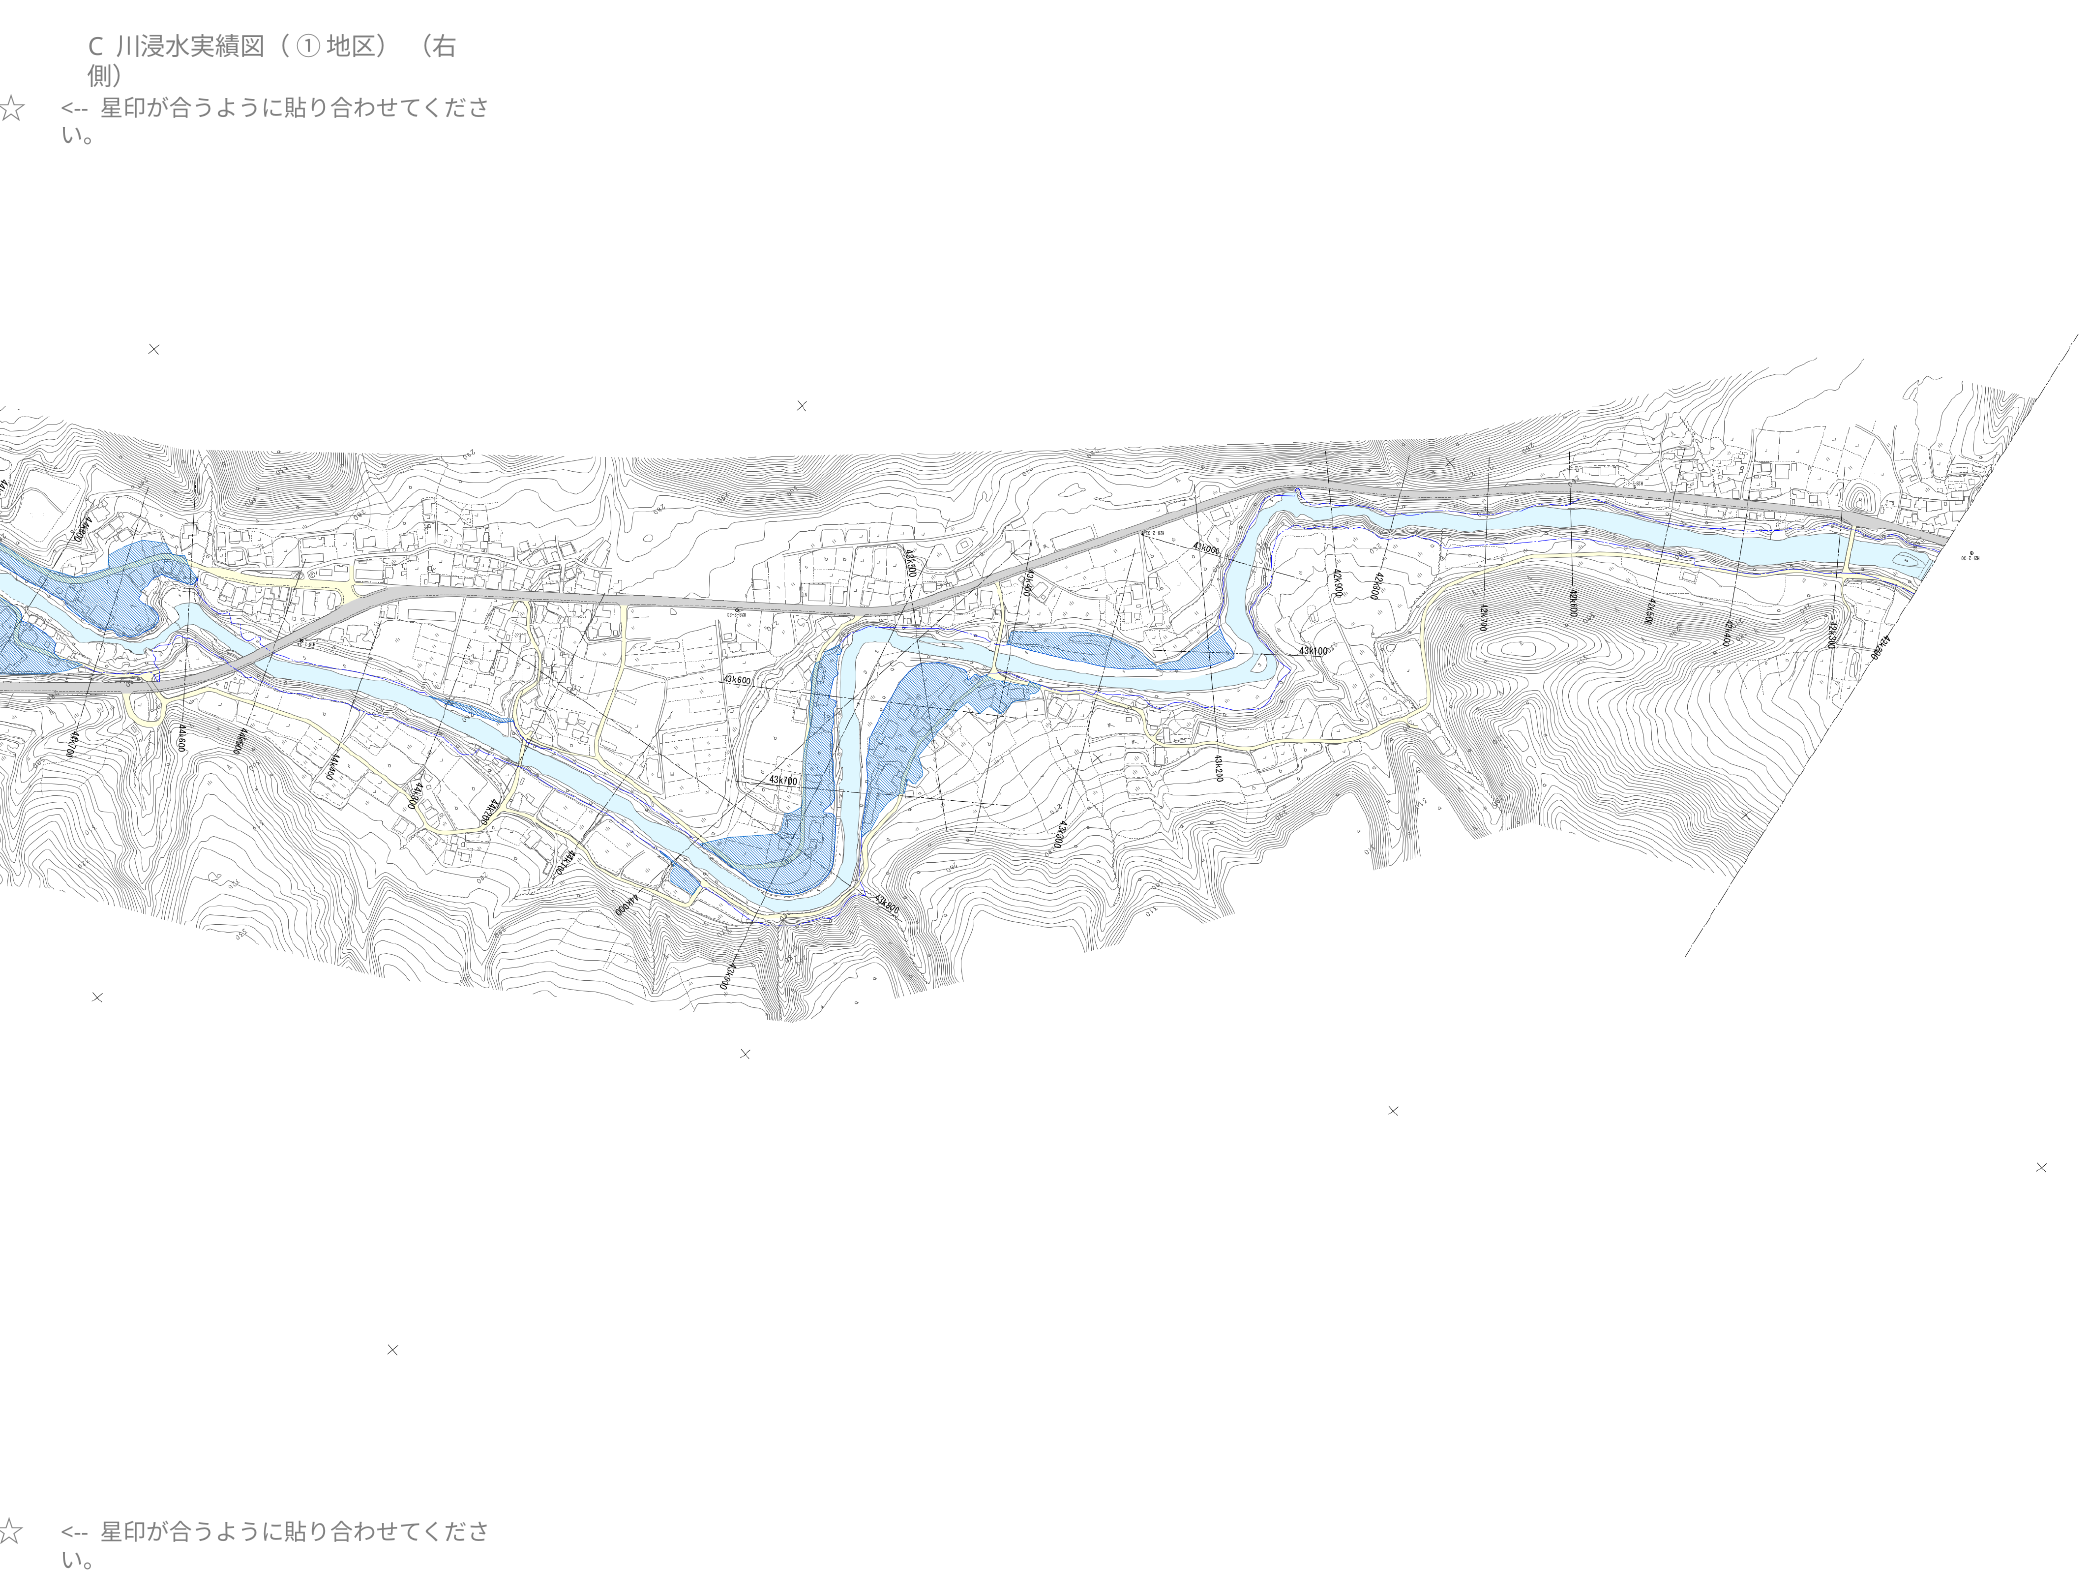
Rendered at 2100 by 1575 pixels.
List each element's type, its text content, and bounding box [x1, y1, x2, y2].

text_box <-- 星印が合うように貼り合わせてください。 [45, 86, 527, 156]
text_box ☆ [0, 1499, 44, 1560]
text_box <-- 星印が合うように貼り合わせてください。 [45, 1510, 527, 1575]
picture [0, 304, 2088, 1358]
text_box C 川浸水実績図（ ① 地区） （右側） [73, 23, 504, 98]
text_box ☆ [0, 76, 46, 137]
